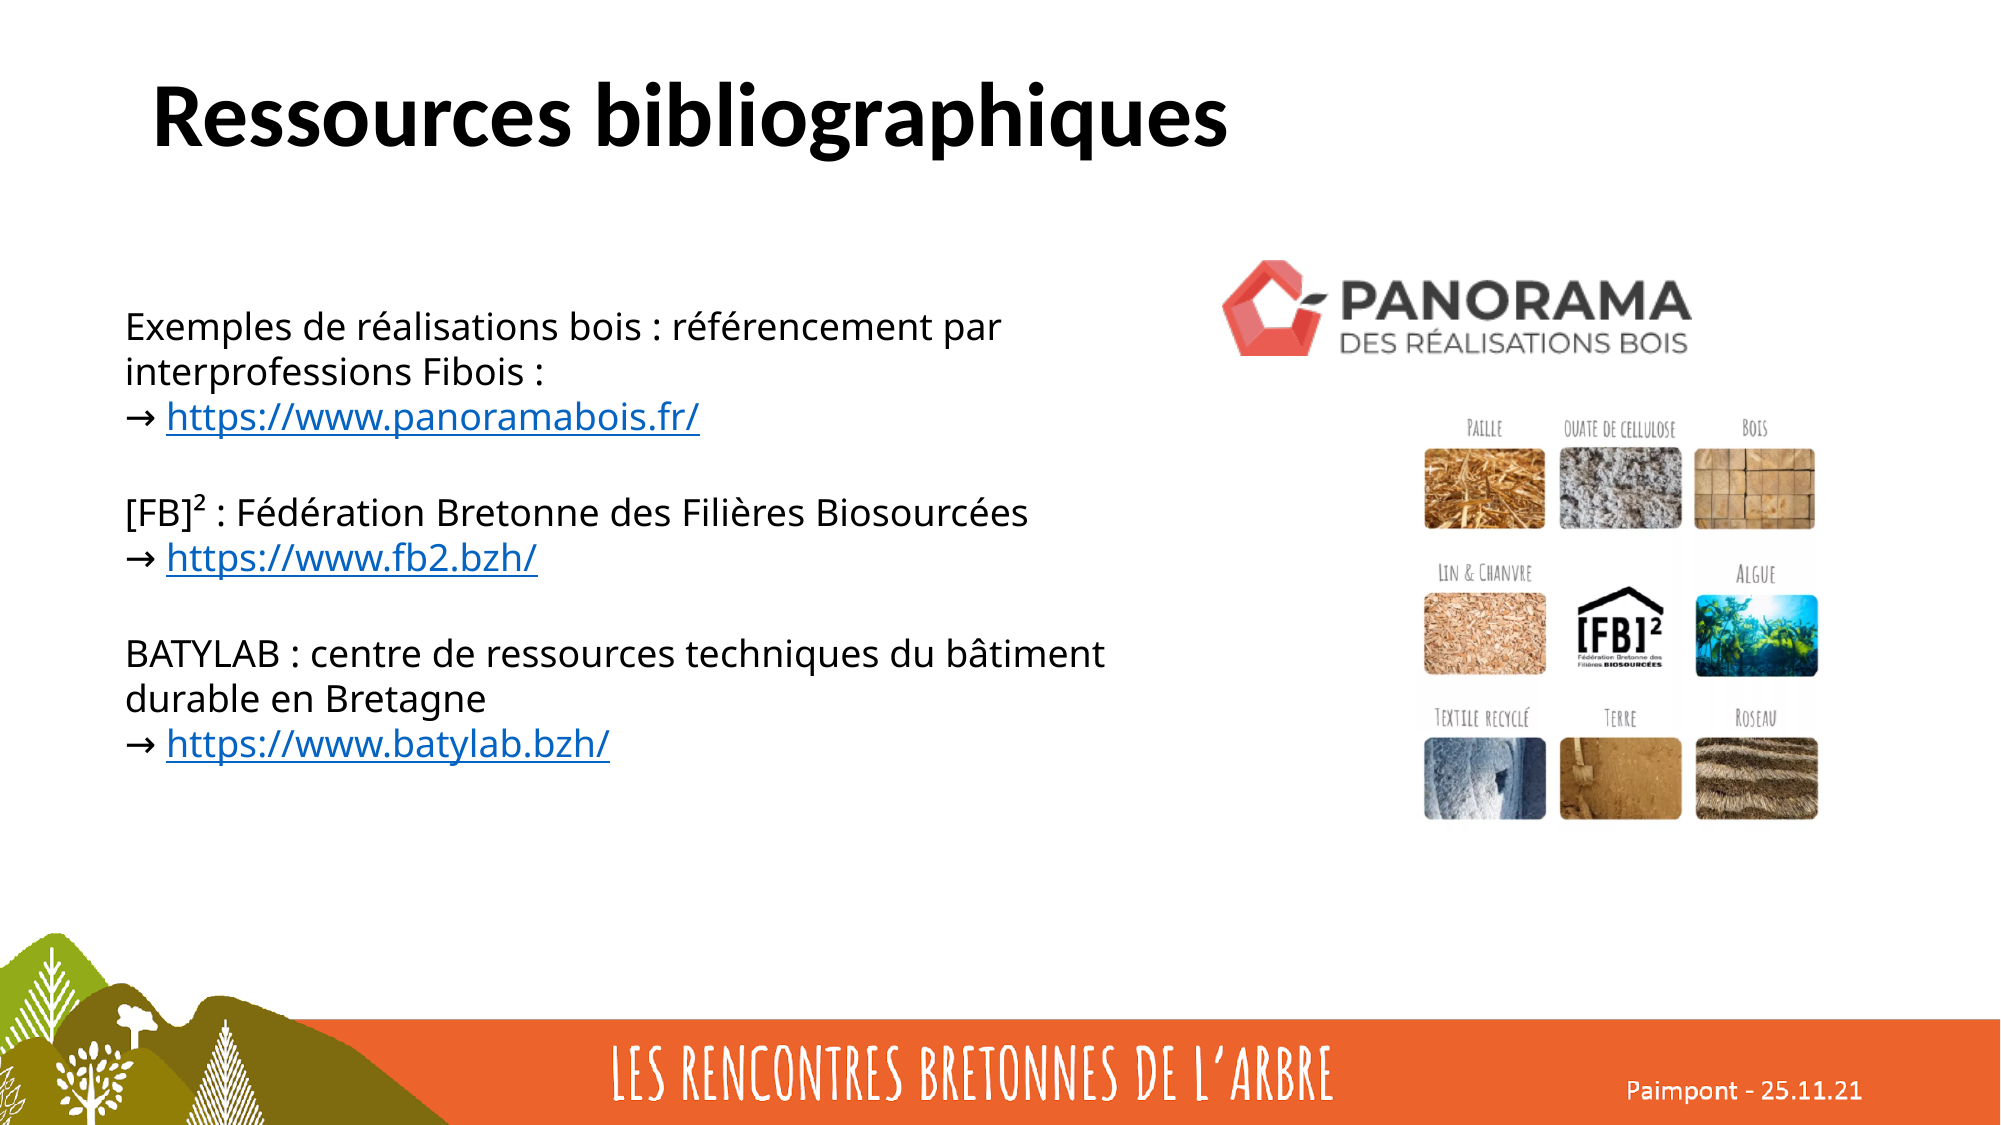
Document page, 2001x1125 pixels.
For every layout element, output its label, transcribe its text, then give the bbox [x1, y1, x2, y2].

picture [1222, 260, 1692, 356]
title Ressources bibliographiques [137, 59, 1863, 278]
text_box Exemples de réalisations bois : référencement par interprofessions Fibois : → https://www.panoramabois.fr/ [FB]² : Fédération Bretonne des Filières Biosourcées → https://www.fb2.bzh/ BATYLAB : centre de ressources techniques du bâtiment durable en Bretagne → https://www.batylab.bzh/ [109, 288, 1178, 787]
picture [1381, 405, 1843, 840]
picture [0, 925, 2001, 1125]
